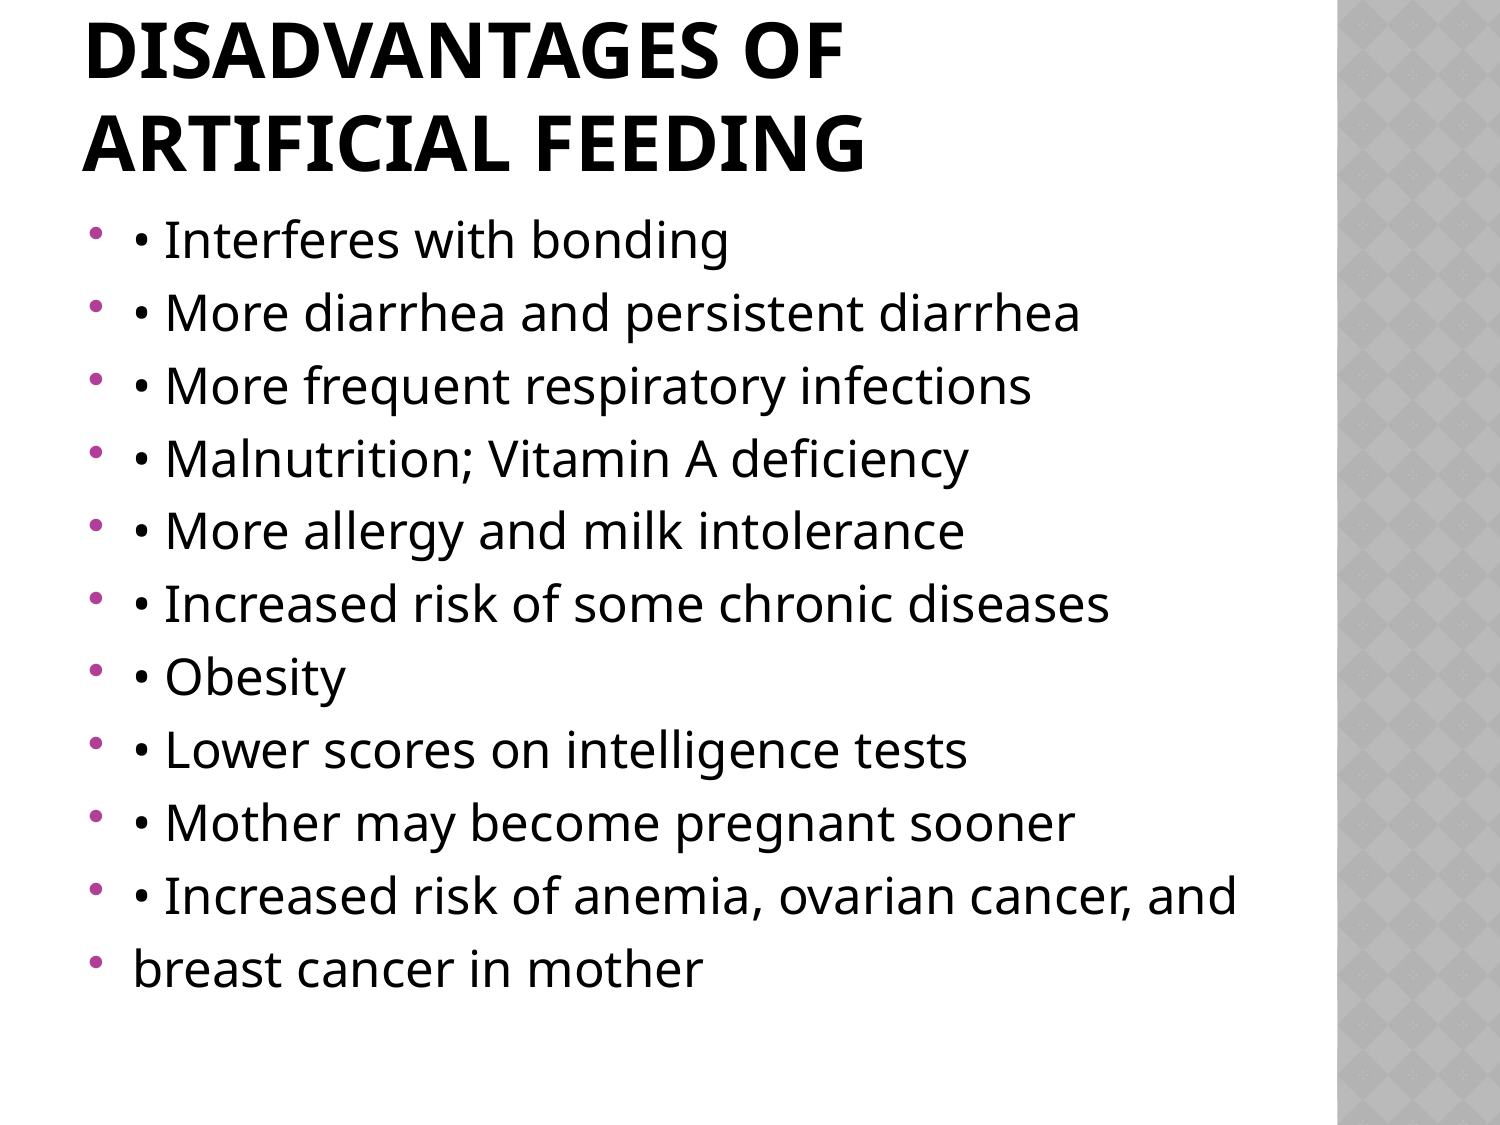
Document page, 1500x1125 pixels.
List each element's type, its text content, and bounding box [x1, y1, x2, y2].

list • Interferes with bonding • More diarrhea and persistent diarrhea • More frequent respiratory infections • Malnutrition; Vitamin A deficiency • More allergy and milk intolerance • Increased risk of some chronic diseases • Obesity • Lower scores on intelligence tests • Mother may become pregnant sooner • Increased risk of anemia, ovarian cancer, and breast cancer in mother [75, 200, 1263, 1059]
title Disadvantages of artificial feeding [75, 0, 1263, 188]
